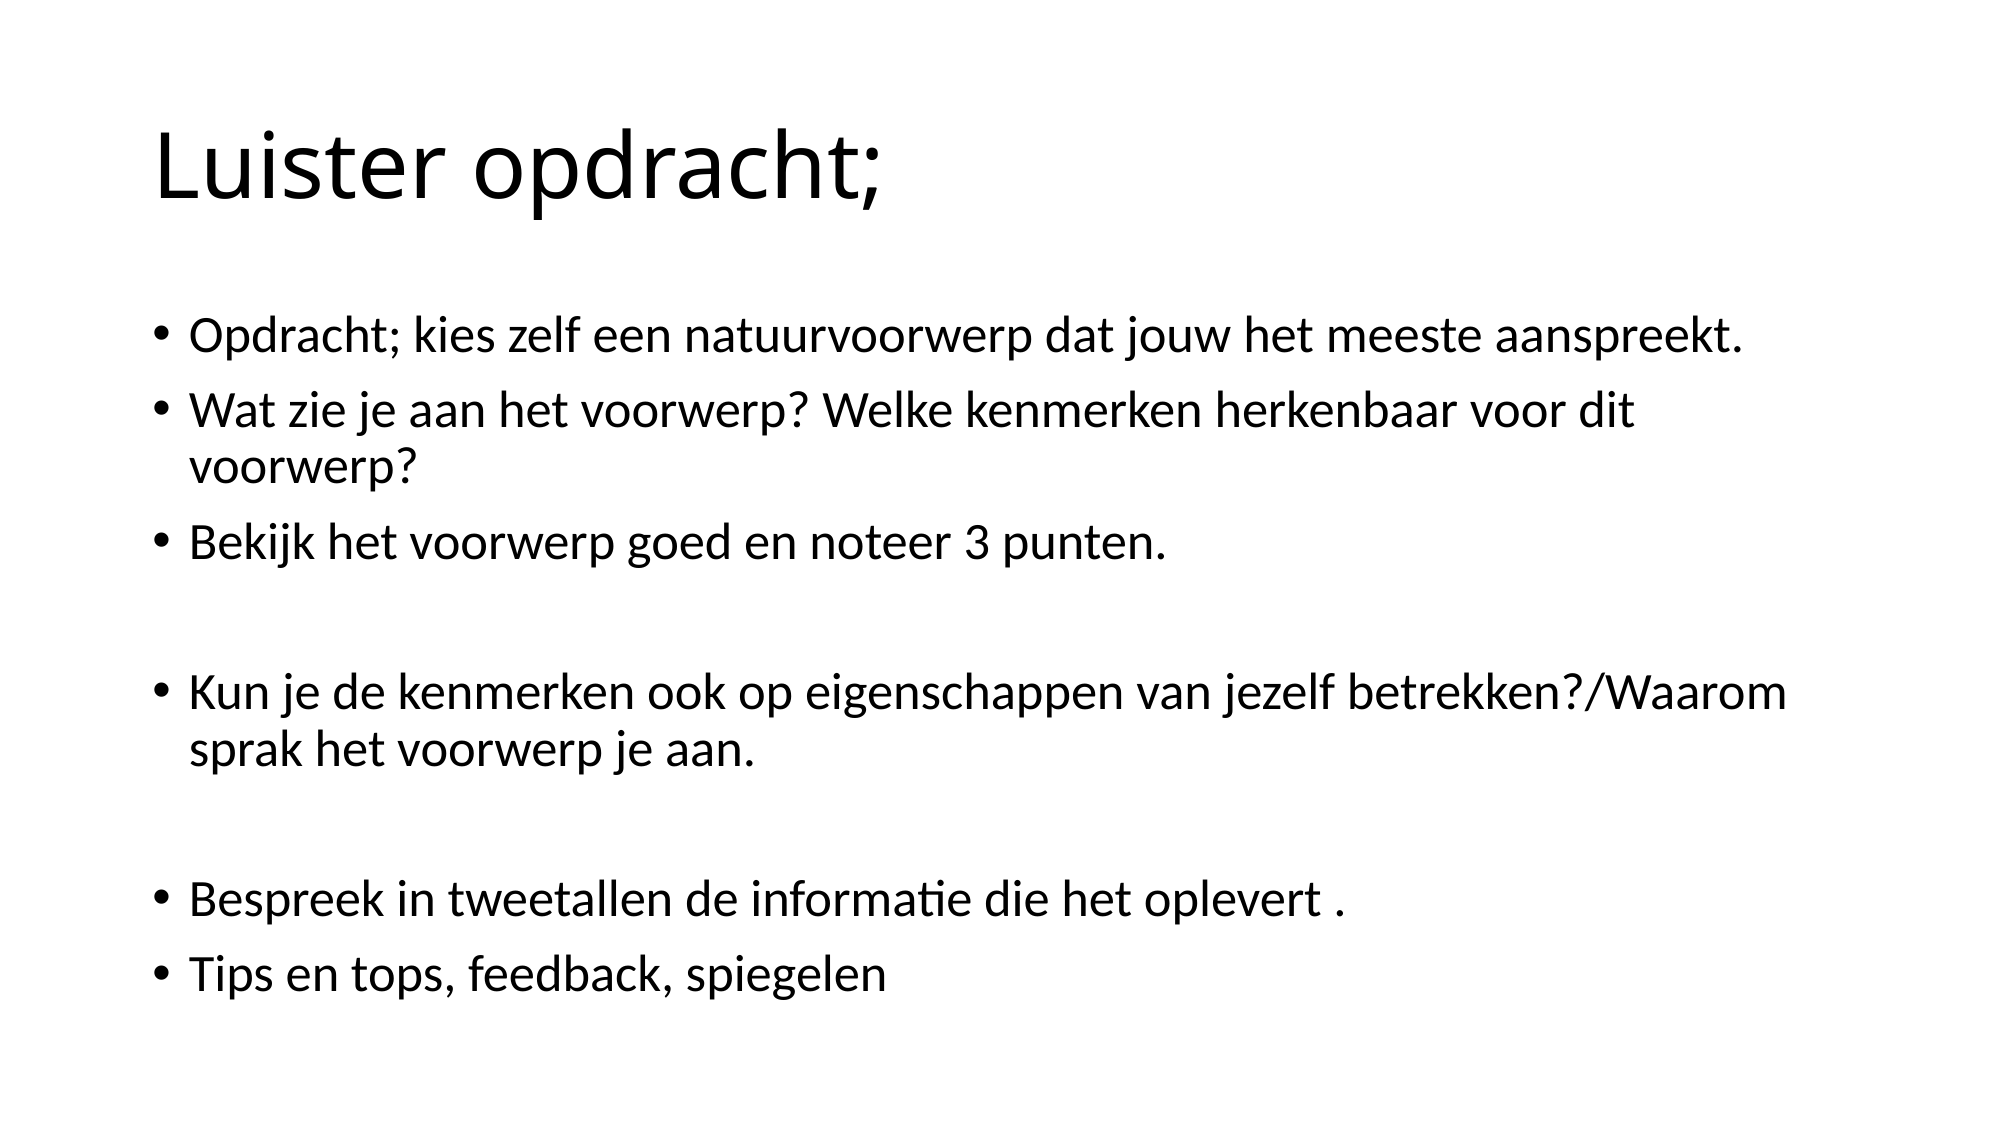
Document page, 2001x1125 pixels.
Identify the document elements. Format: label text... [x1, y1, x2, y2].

title Luister opdracht; [137, 59, 1863, 278]
list Opdracht; kies zelf een natuurvoorwerp dat jouw het meeste aanspreekt. Wat zie je aan het voorwerp? Welke kenmerken herkenbaar voor dit voorwerp? Bekijk het voorwerp goed en noteer 3 punten. Kun je de kenmerken ook op eigenschappen van jezelf betrekken?/Waarom sprak het voorwerp je aan. Bespreek in tweetallen de informatie die het oplevert . Tips en tops, feedback, spiegelen [137, 299, 1863, 1014]
